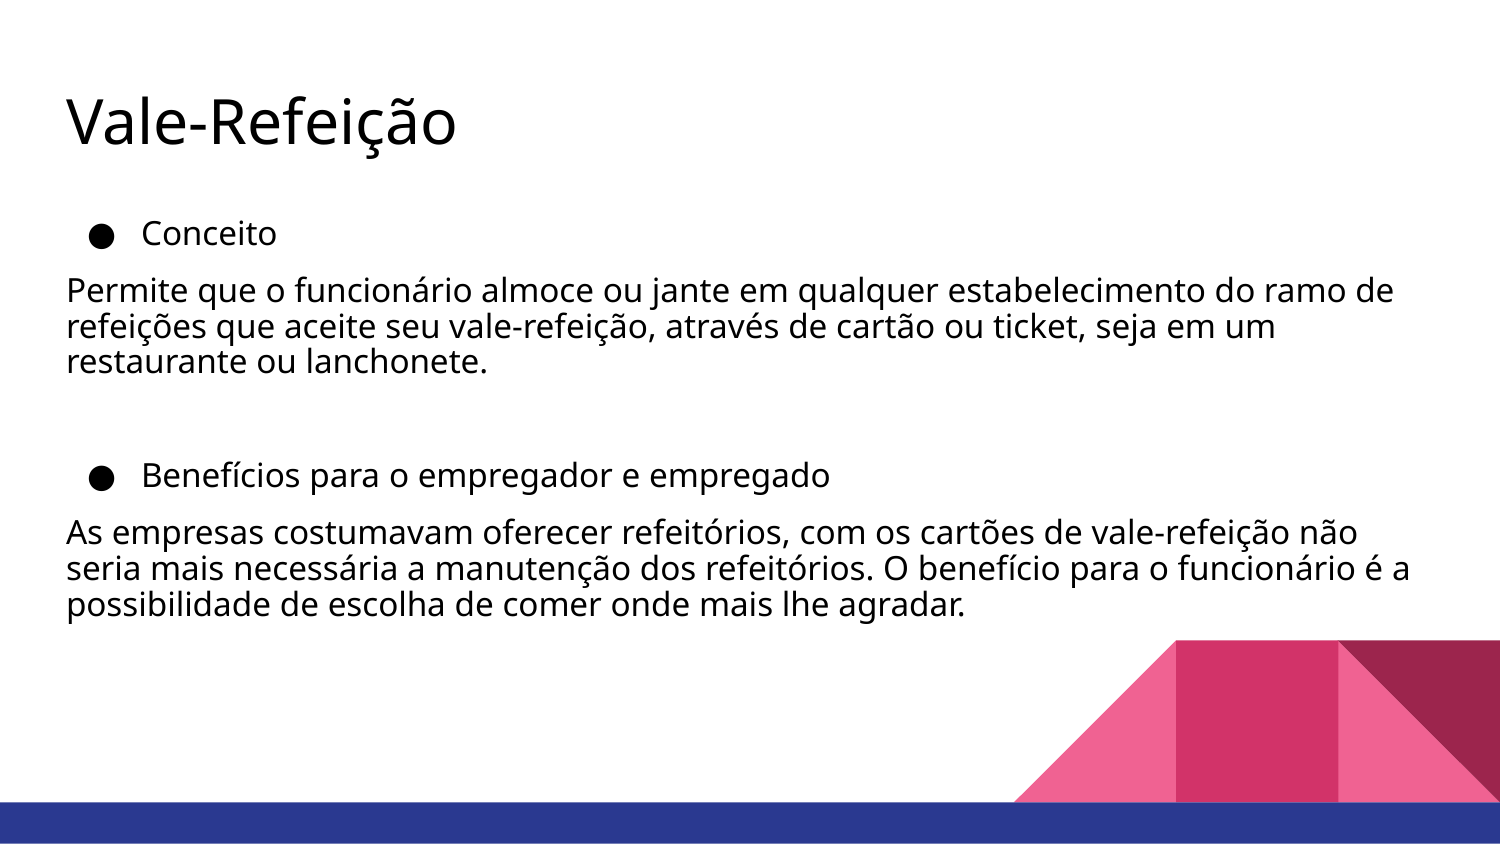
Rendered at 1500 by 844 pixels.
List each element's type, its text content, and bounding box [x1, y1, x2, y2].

list Conceito Permite que o funcionário almoce ou jante em qualquer estabelecimento do ramo de refeições que aceite seu vale-refeição, através de cartão ou ticket, seja em um restaurante ou lanchonete. Benefícios para o empregador e empregado As empresas costumavam oferecer refeitórios, com os cartões de vale-refeição não seria mais necessária a manutenção dos refeitórios. O benefício para o funcionário é a possibilidade de escolha de comer onde mais lhe agradar. [51, 201, 1449, 750]
title Vale-Refeição [51, 67, 1449, 167]
